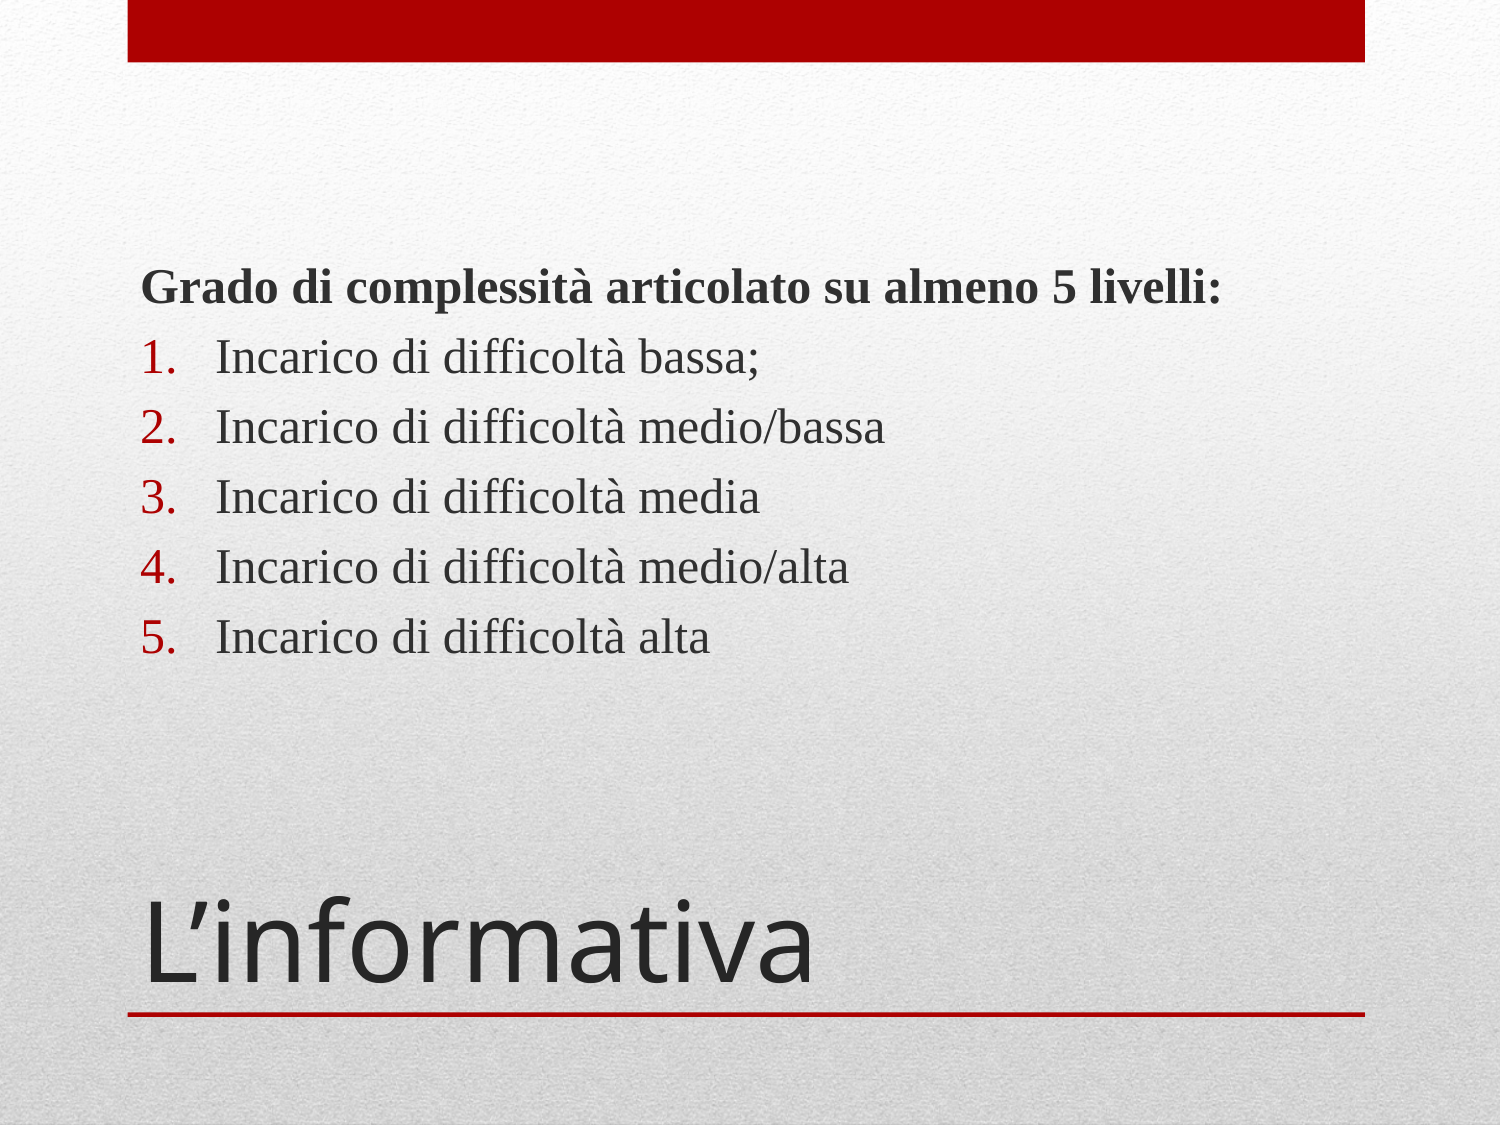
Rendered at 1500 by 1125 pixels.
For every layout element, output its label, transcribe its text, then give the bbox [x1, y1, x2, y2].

title L’informativa [125, 875, 1238, 1013]
list Grado di complessità articolato su almeno 5 livelli: Incarico di difficoltà bassa; Incarico di difficoltà medio/bassa Incarico di difficoltà media Incarico di difficoltà medio/alta Incarico di difficoltà alta [125, 112, 1363, 875]
